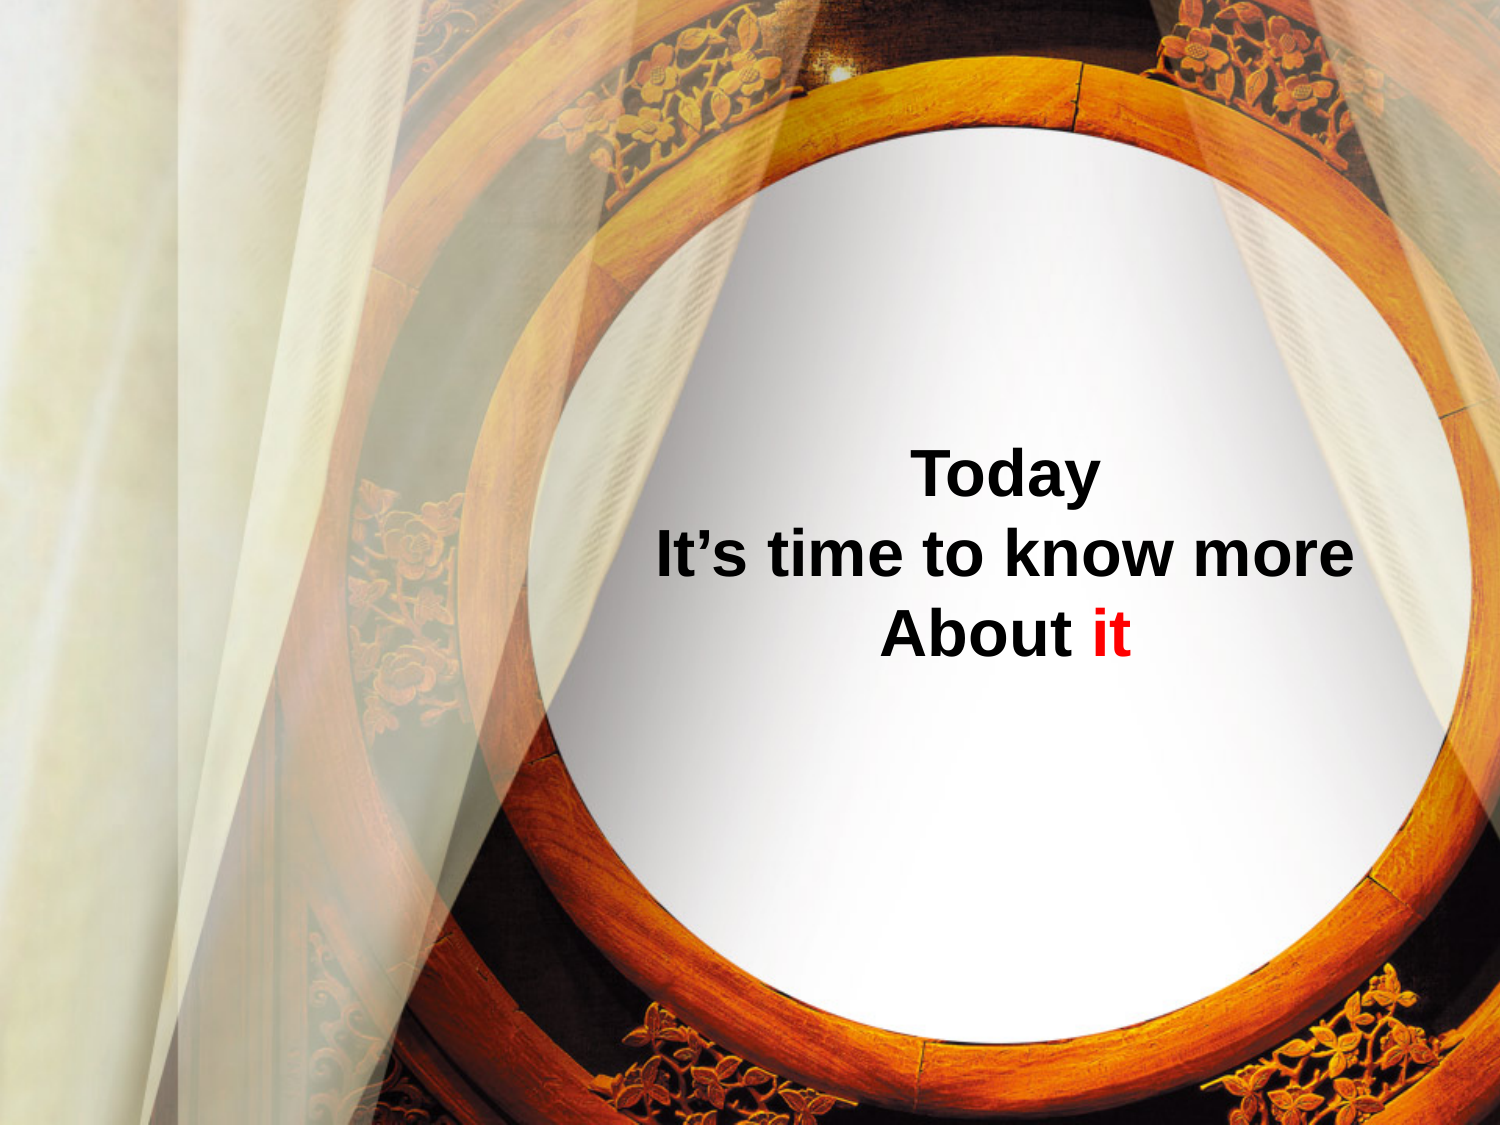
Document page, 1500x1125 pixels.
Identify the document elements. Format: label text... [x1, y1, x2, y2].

picture [0, 0, 1500, 1125]
text_box Today It’s time to know more About it [640, 422, 1372, 677]
